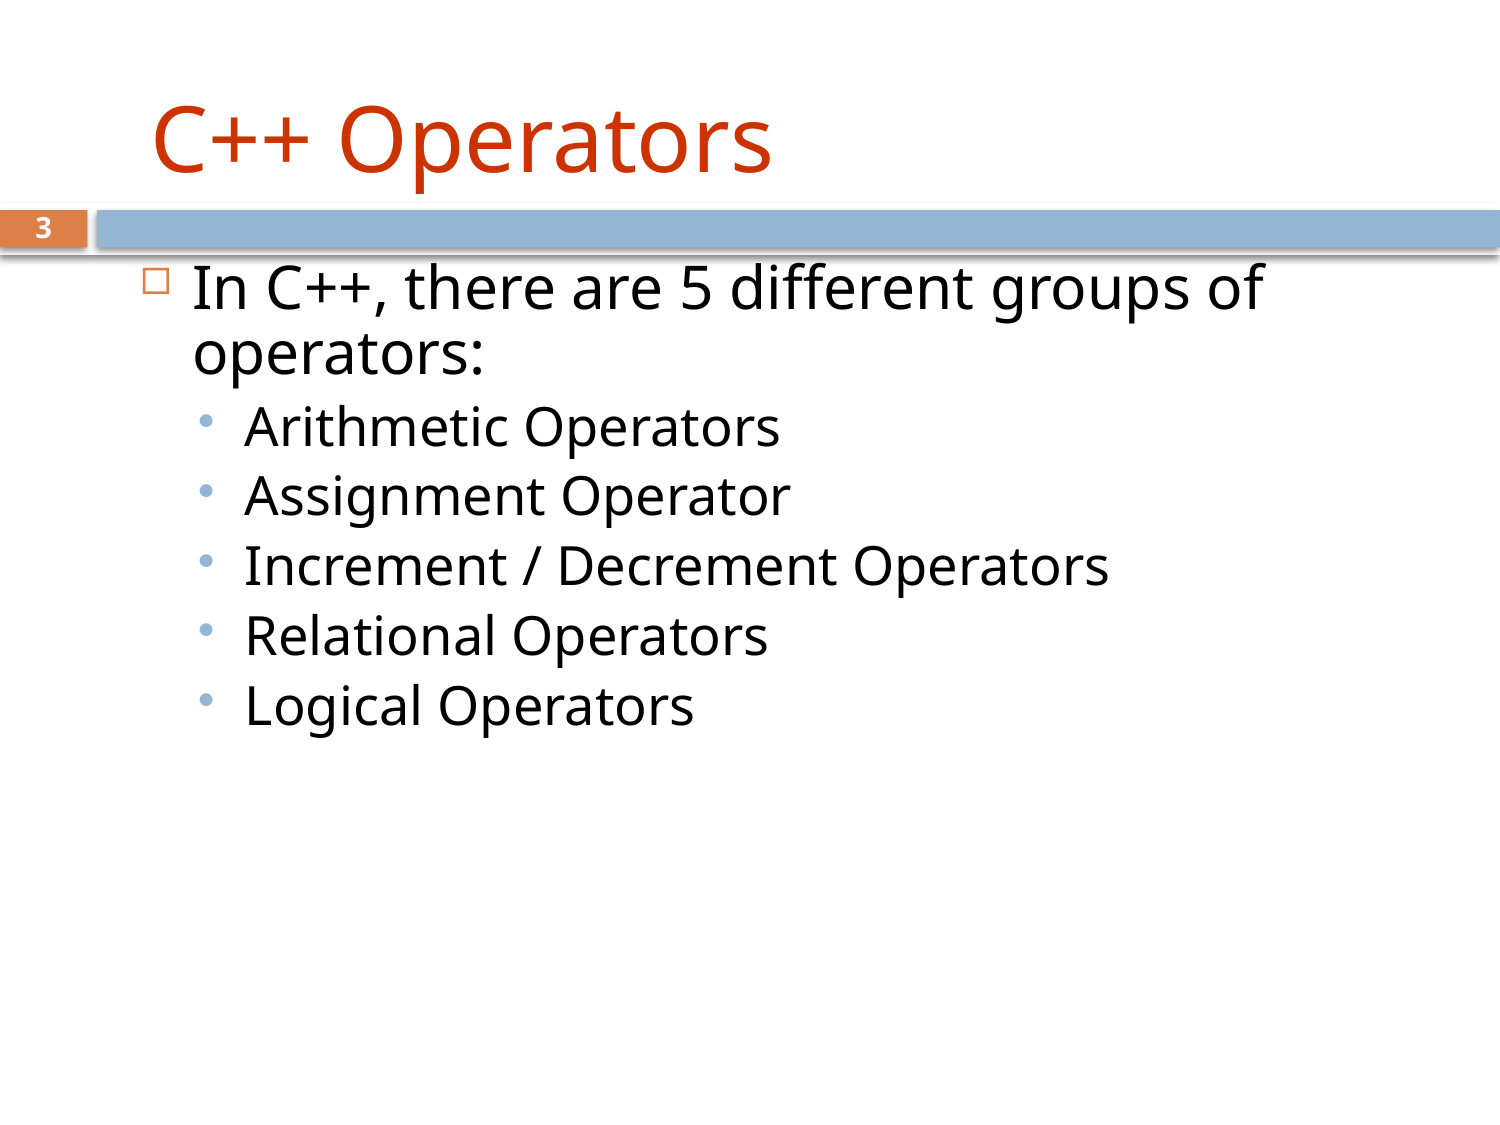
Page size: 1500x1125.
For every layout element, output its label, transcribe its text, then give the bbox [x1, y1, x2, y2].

title C++ Operators [135, 54, 1222, 218]
list In C++, there are 5 different groups of operators: Arithmetic Operators Assignment Operator Increment / Decrement Operators Relational Operators Logical Operators [125, 249, 1450, 925]
slide_number 3 [0, 208, 88, 249]
